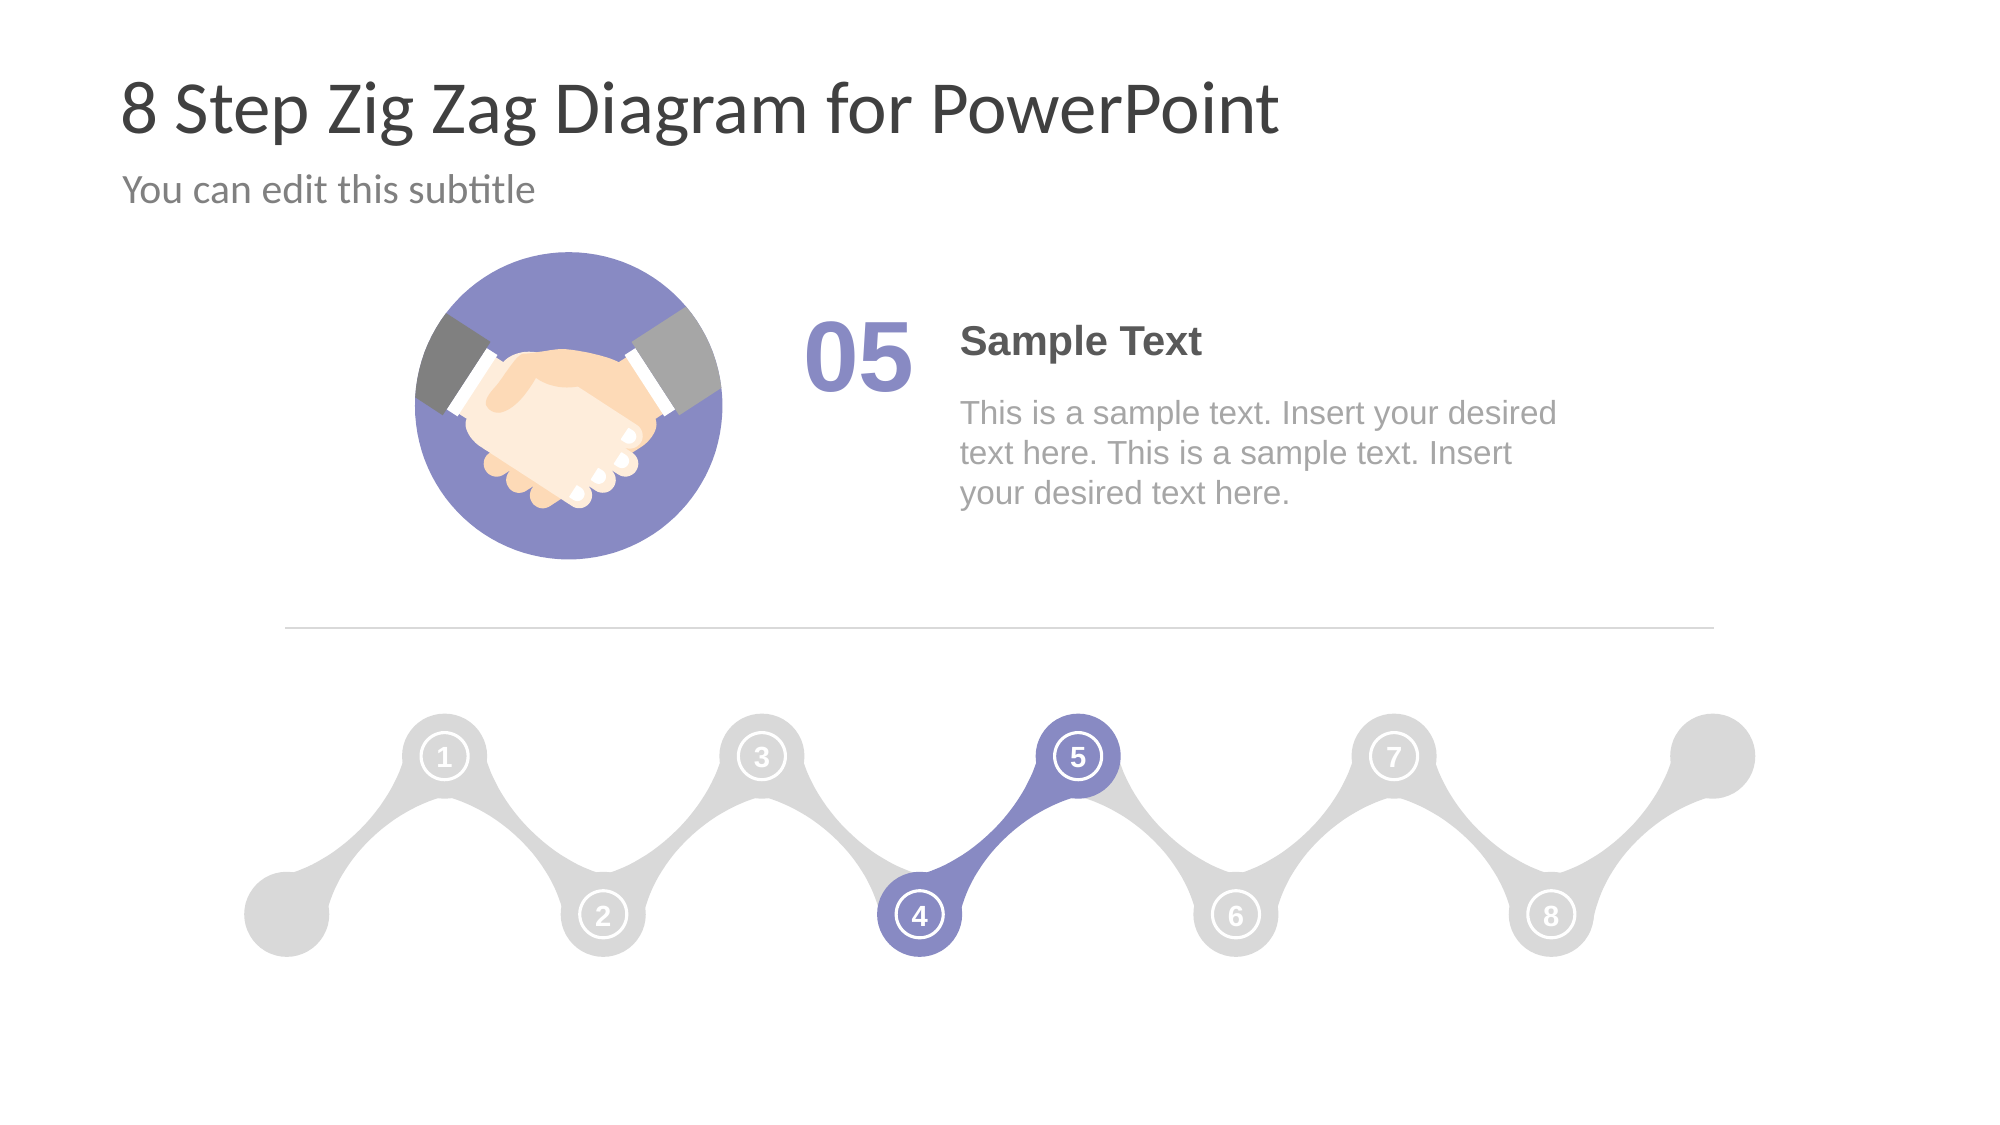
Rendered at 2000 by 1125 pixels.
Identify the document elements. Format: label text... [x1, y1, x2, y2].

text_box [787, 283, 1582, 521]
text_box You can edit this subtitle [107, 154, 758, 220]
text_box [243, 713, 1756, 958]
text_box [414, 251, 723, 560]
title 8 Step Zig Zag Diagram for PowerPoint [99, 45, 1900, 162]
